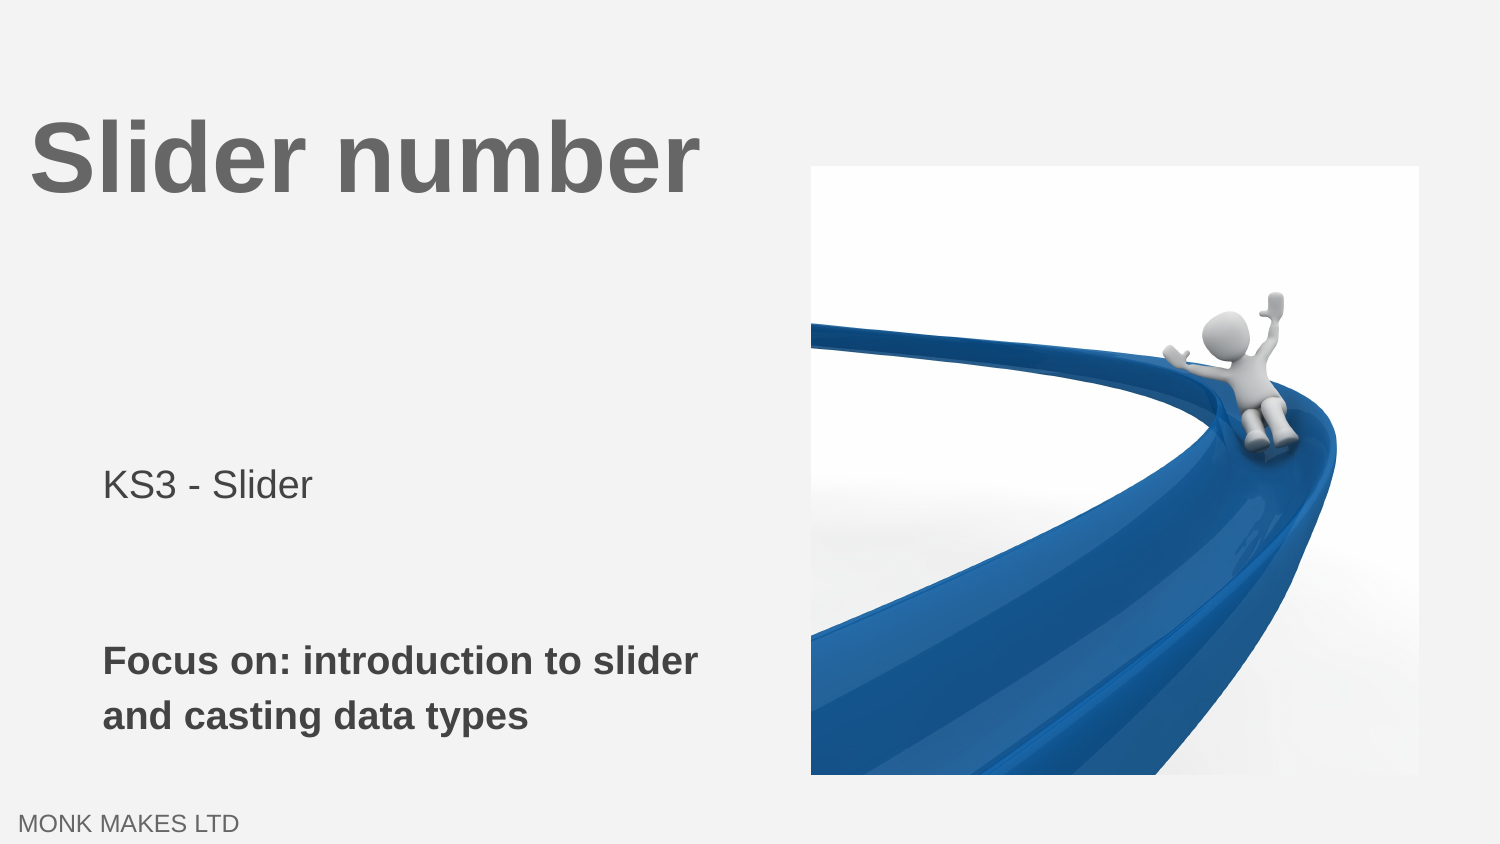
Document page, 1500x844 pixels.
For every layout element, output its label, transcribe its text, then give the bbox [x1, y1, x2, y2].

title Slider number [14, 77, 1343, 412]
picture [810, 166, 1419, 775]
subtitle KS3 - Slider Focus on: introduction to slider and casting data types [87, 437, 778, 749]
